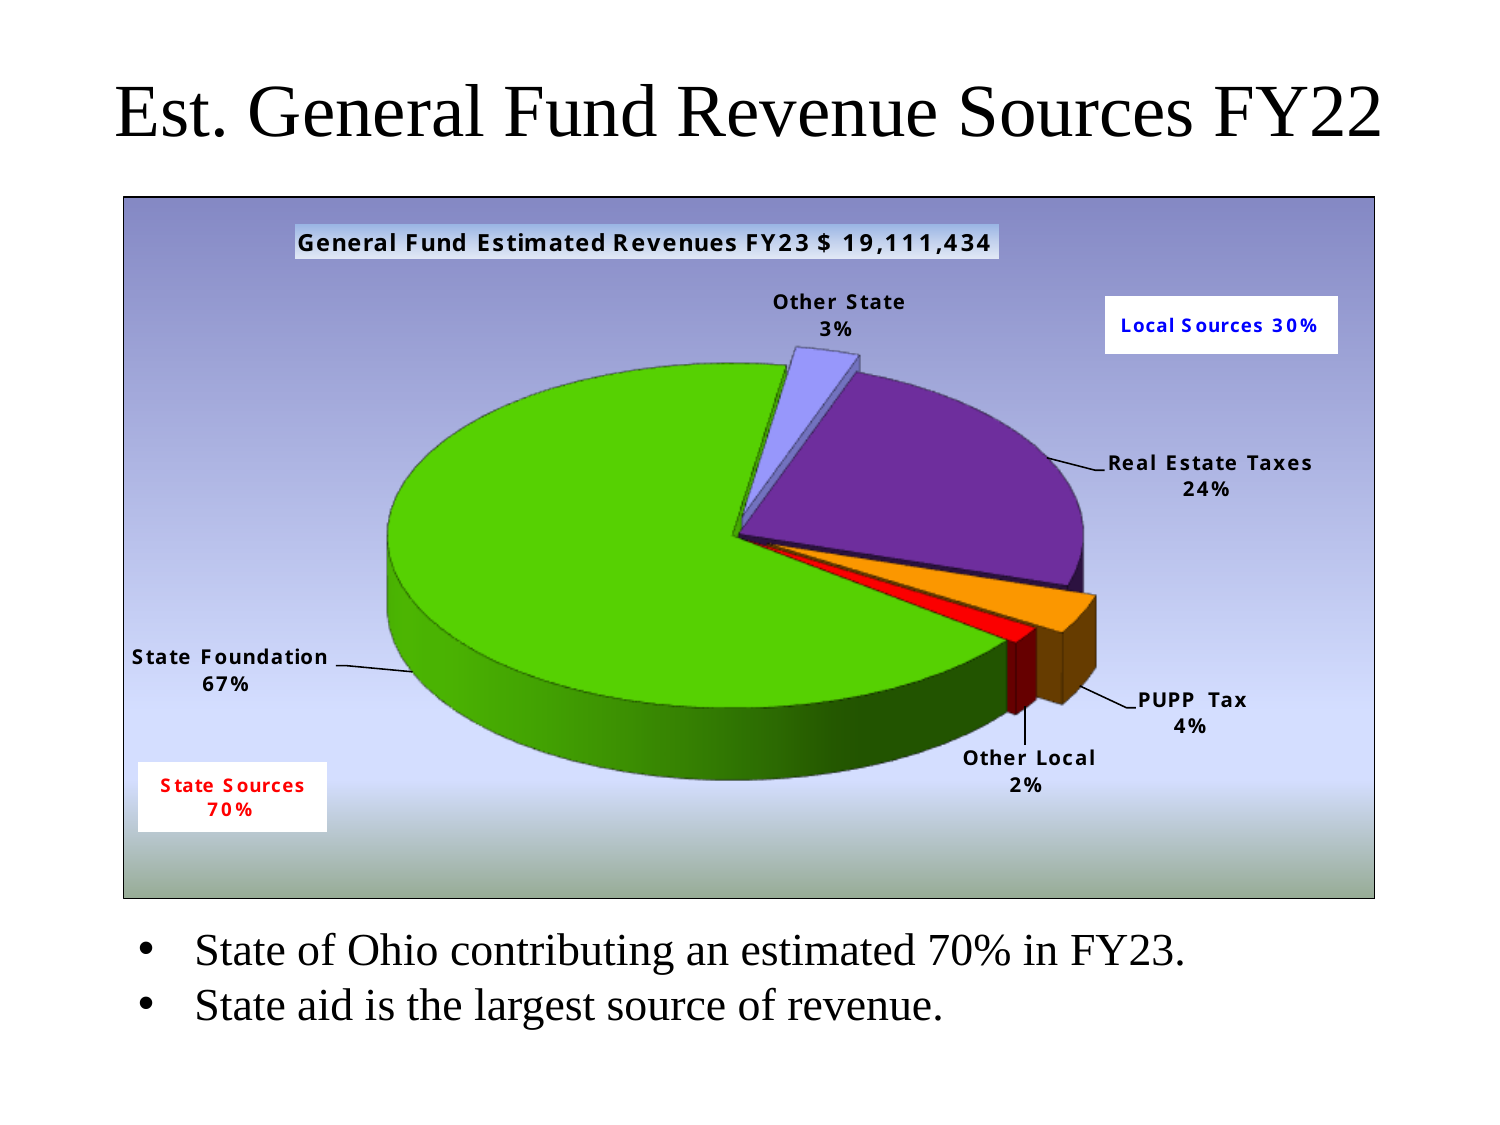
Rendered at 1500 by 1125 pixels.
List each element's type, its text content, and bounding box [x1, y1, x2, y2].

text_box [121, 194, 1376, 899]
text_box State of Ohio contributing an estimated 70% in FY23. State aid is the largest source of revenue. [123, 912, 1377, 1038]
title Est. General Fund Revenue Sources FY22 [75, 12, 1425, 200]
